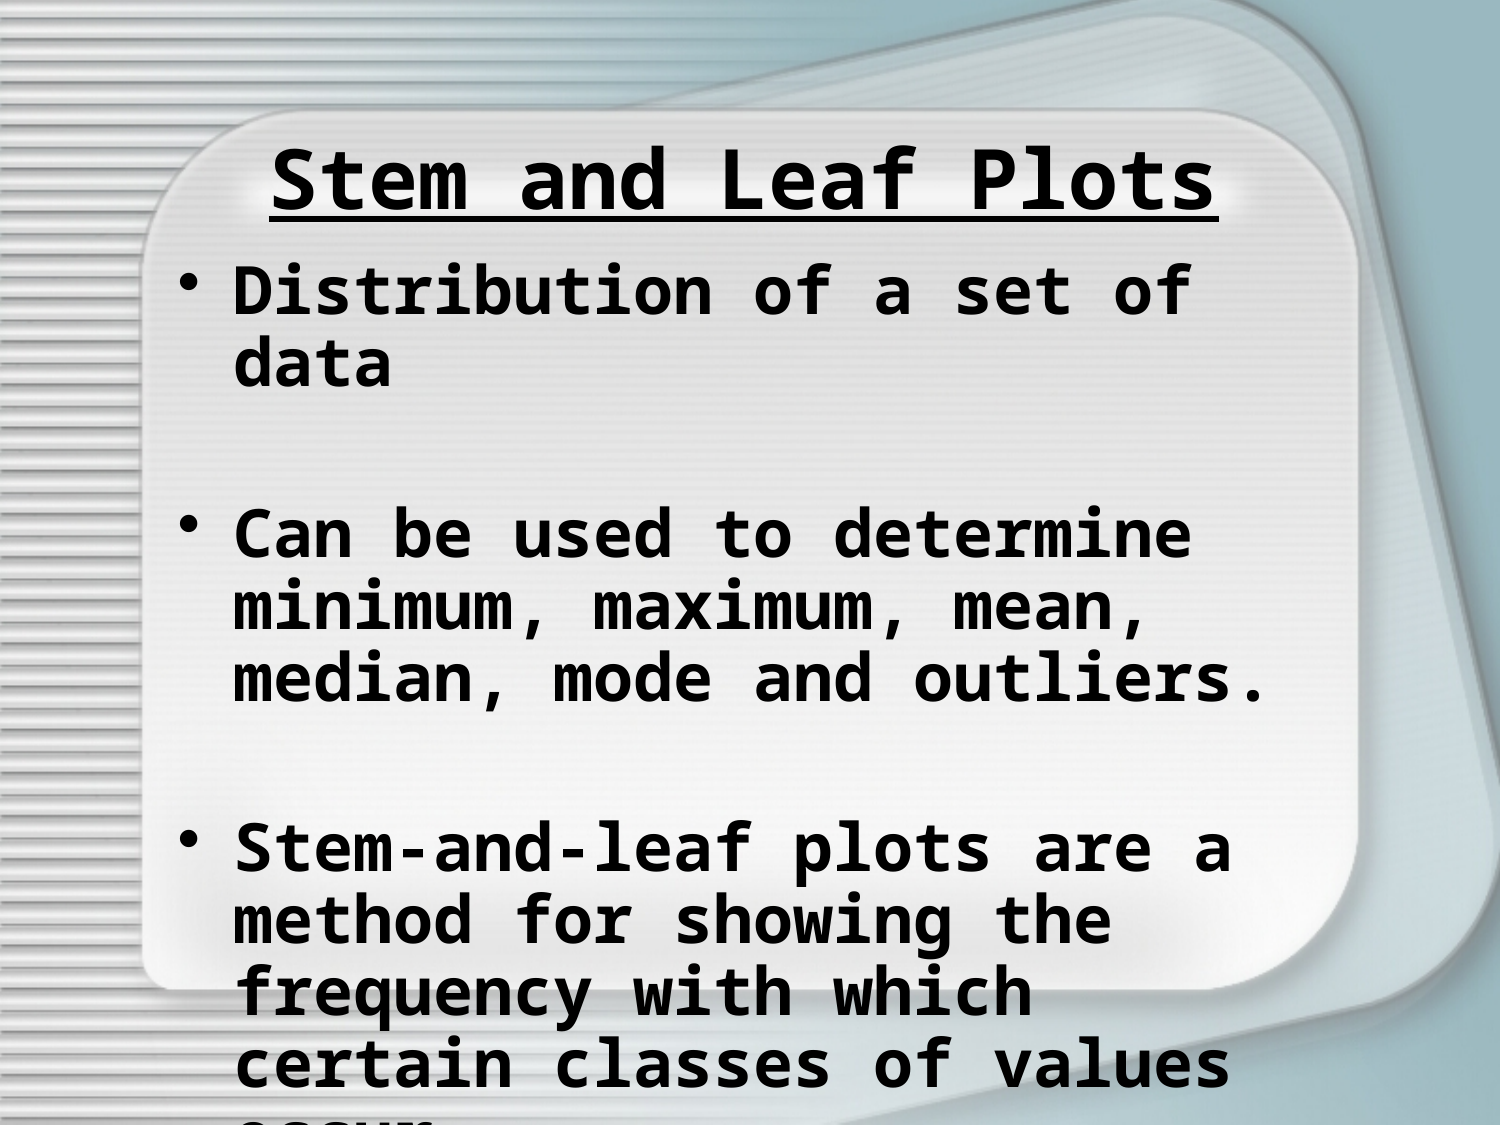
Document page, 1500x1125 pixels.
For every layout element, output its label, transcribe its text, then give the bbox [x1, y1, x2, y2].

picture [0, 0, 1500, 1125]
title Stem and Leaf Plots [174, 87, 1313, 249]
list Distribution of a set of data Can be used to determine minimum, maximum, mean, median, mode and outliers. Stem-and-leaf plots are a method for showing the frequency with which certain classes of values occur [162, 249, 1350, 925]
